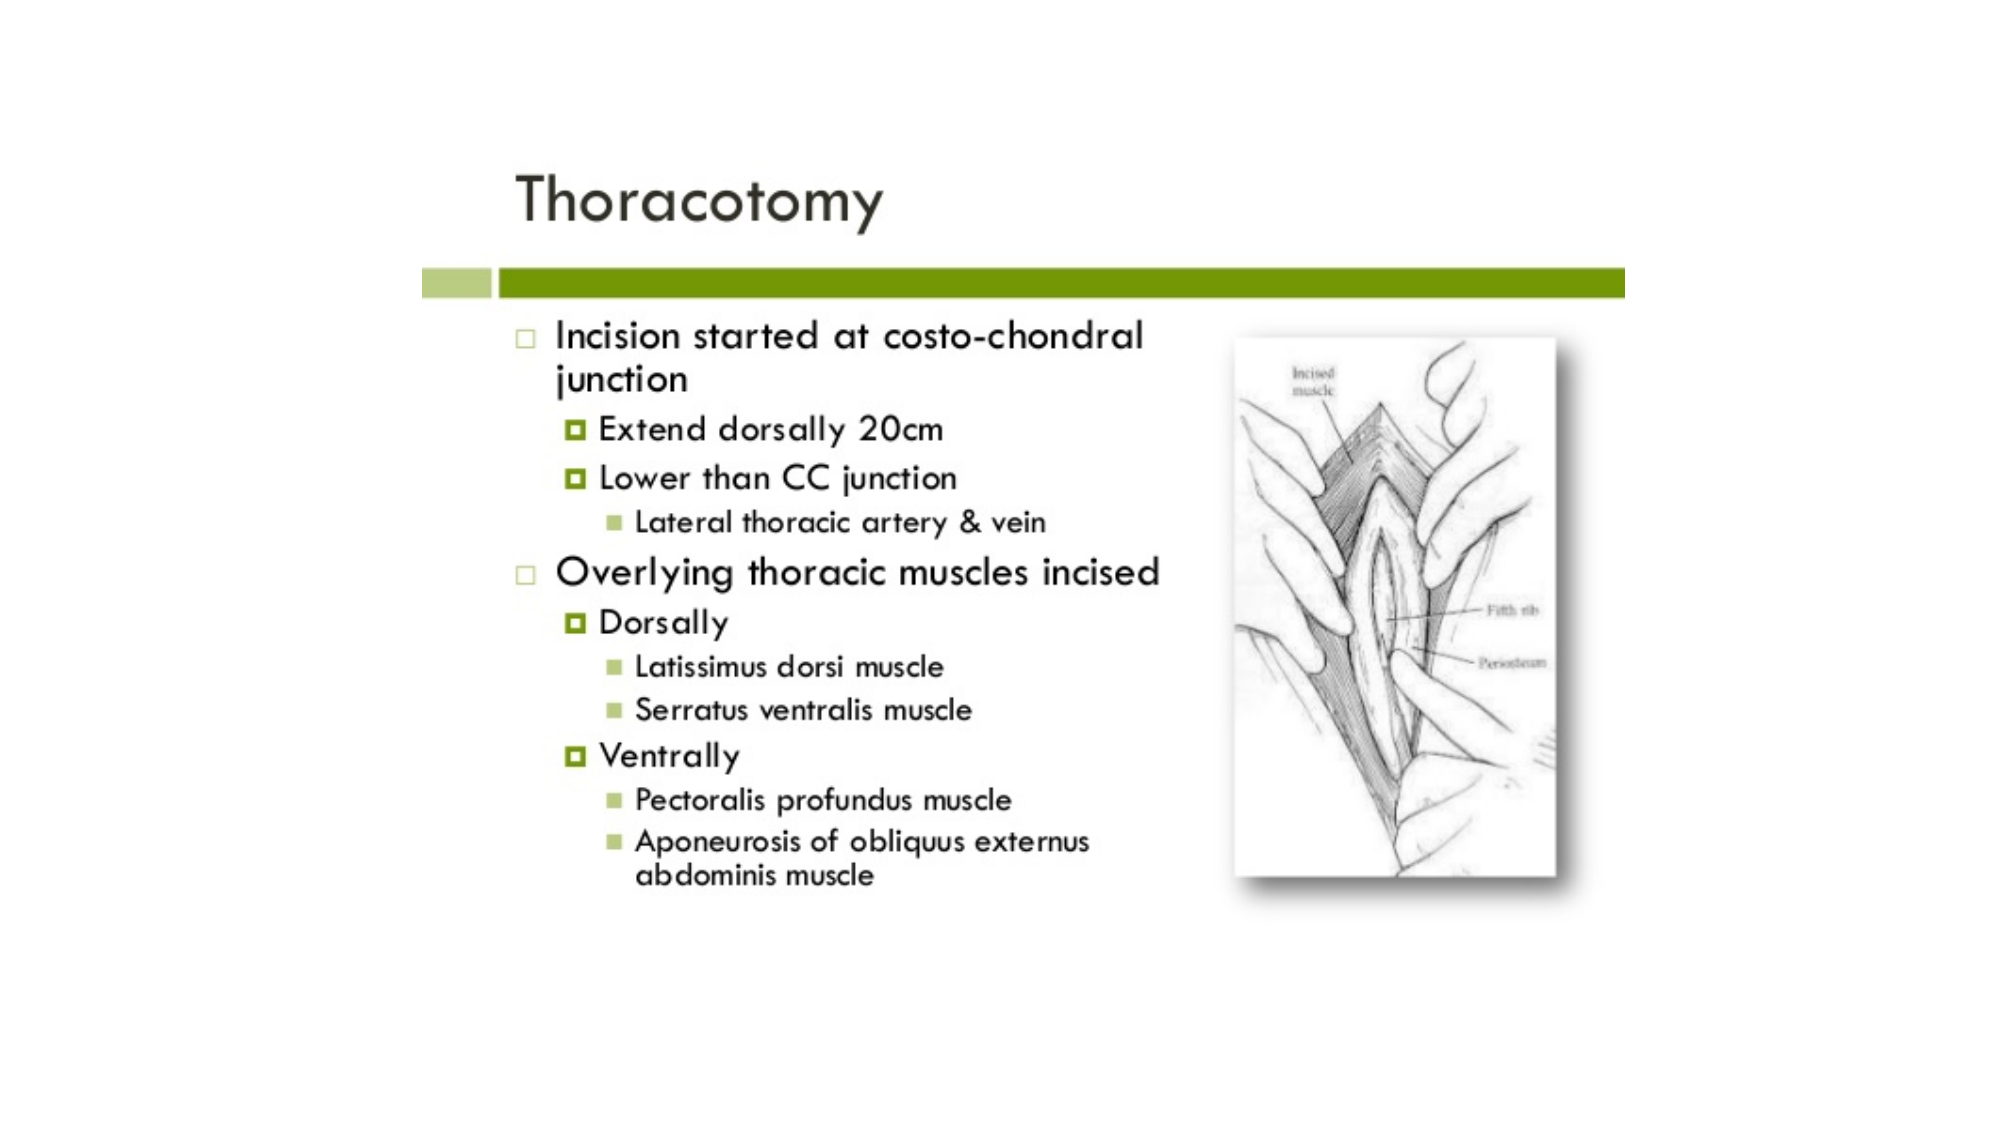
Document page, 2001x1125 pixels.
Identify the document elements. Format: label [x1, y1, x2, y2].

list [422, 101, 1625, 1000]
